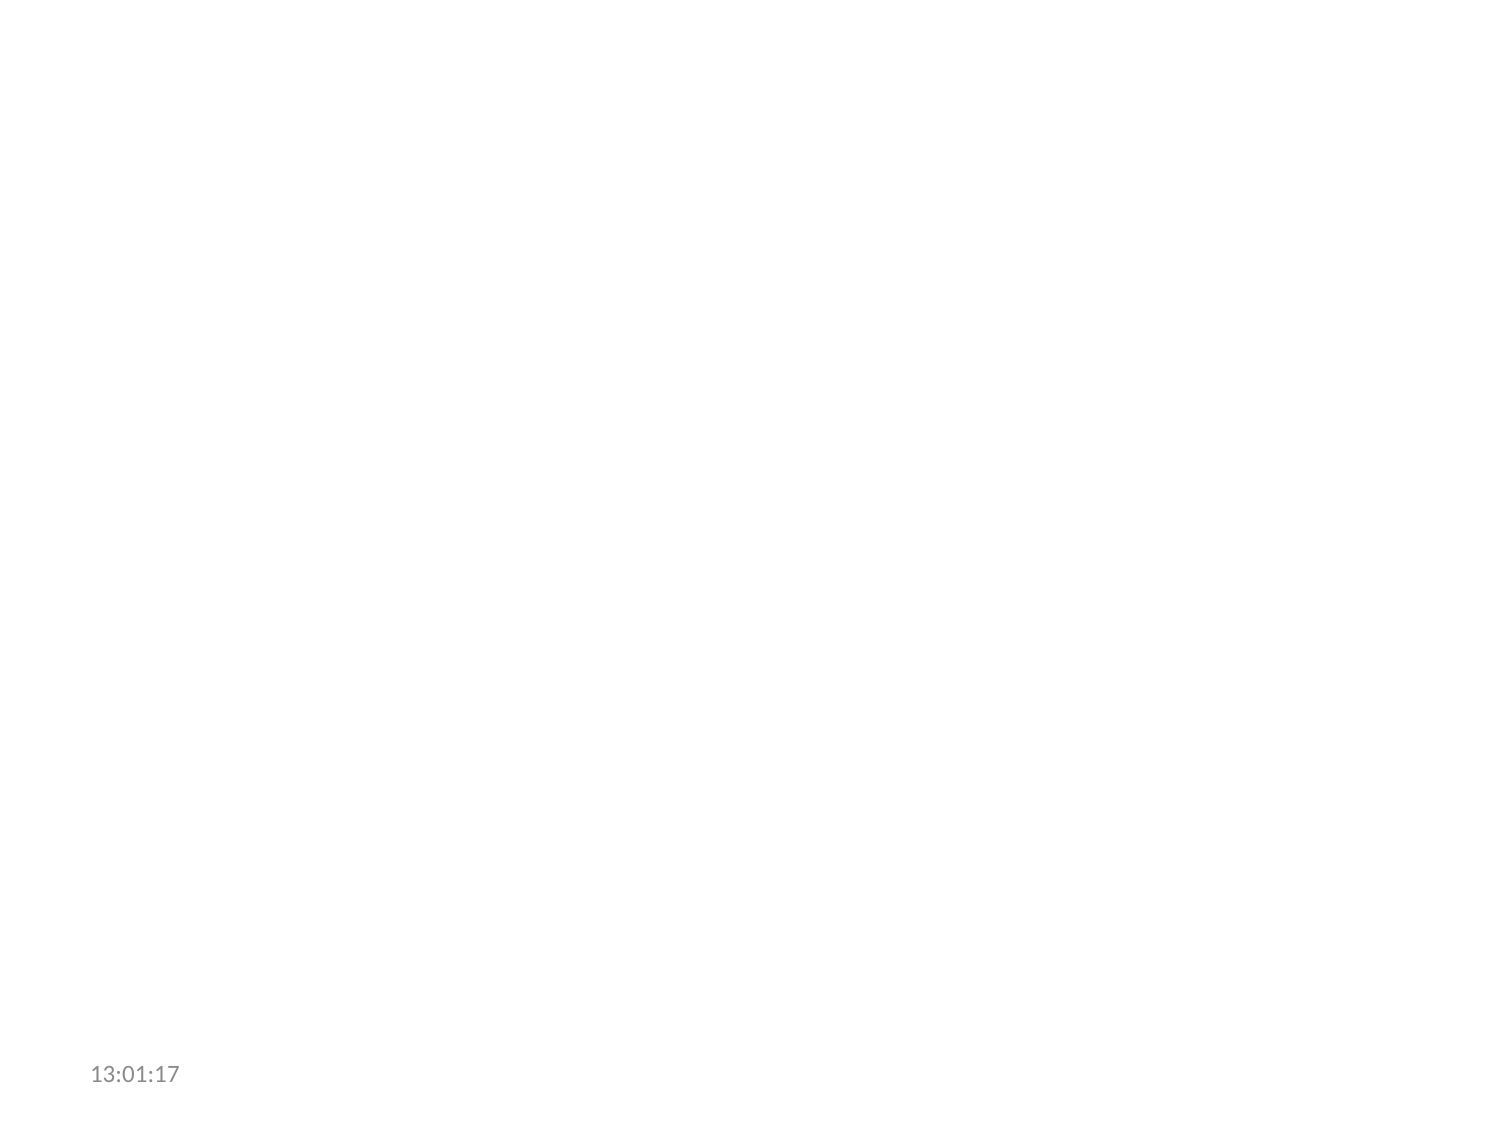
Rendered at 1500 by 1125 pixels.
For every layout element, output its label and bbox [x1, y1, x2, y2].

slide_number [75, 1042, 425, 1103]
